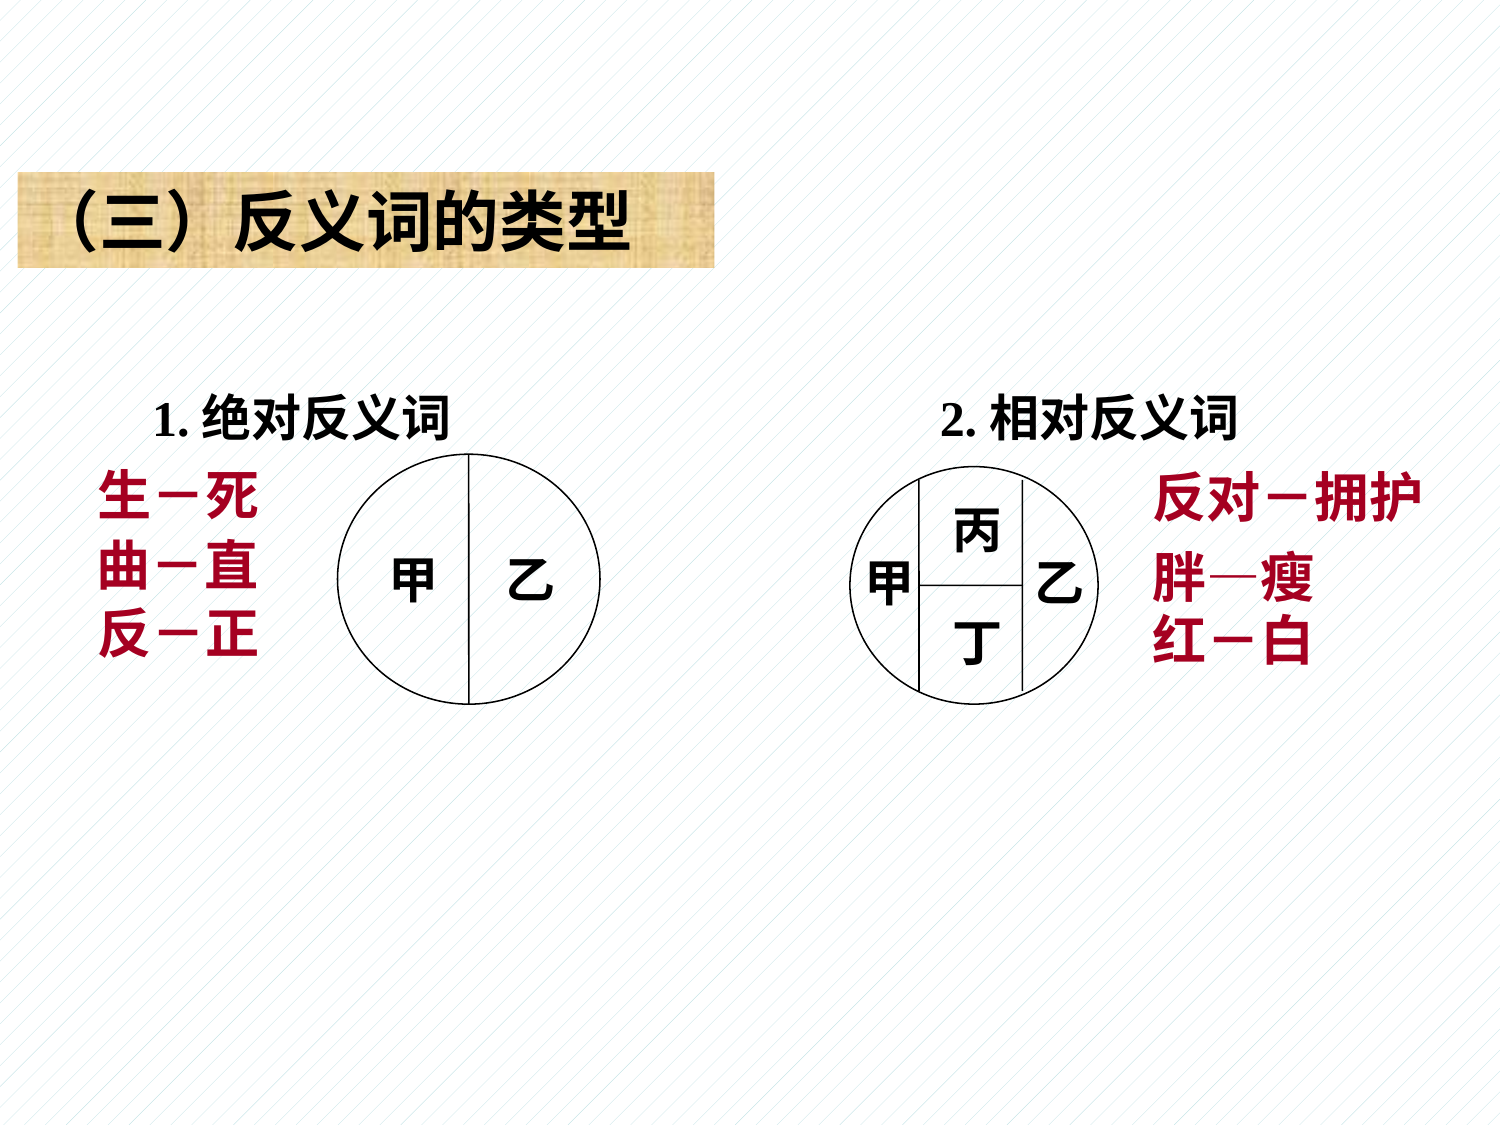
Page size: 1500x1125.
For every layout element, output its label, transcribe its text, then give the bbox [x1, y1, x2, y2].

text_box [337, 453, 601, 705]
text_box 红－白 [1137, 598, 1350, 679]
text_box 生－死 [82, 454, 313, 523]
text_box 1.绝对反义词 [137, 379, 588, 454]
text_box 胖—瘦 [1137, 536, 1375, 617]
text_box 反－正 [82, 591, 308, 672]
text_box 2.相对反义词 [924, 379, 1413, 454]
text_box 曲－直 [81, 523, 321, 604]
text_box 反对－拥护 [1137, 456, 1463, 536]
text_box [849, 466, 1101, 705]
text_box （三）反义词的类型 [17, 172, 715, 268]
